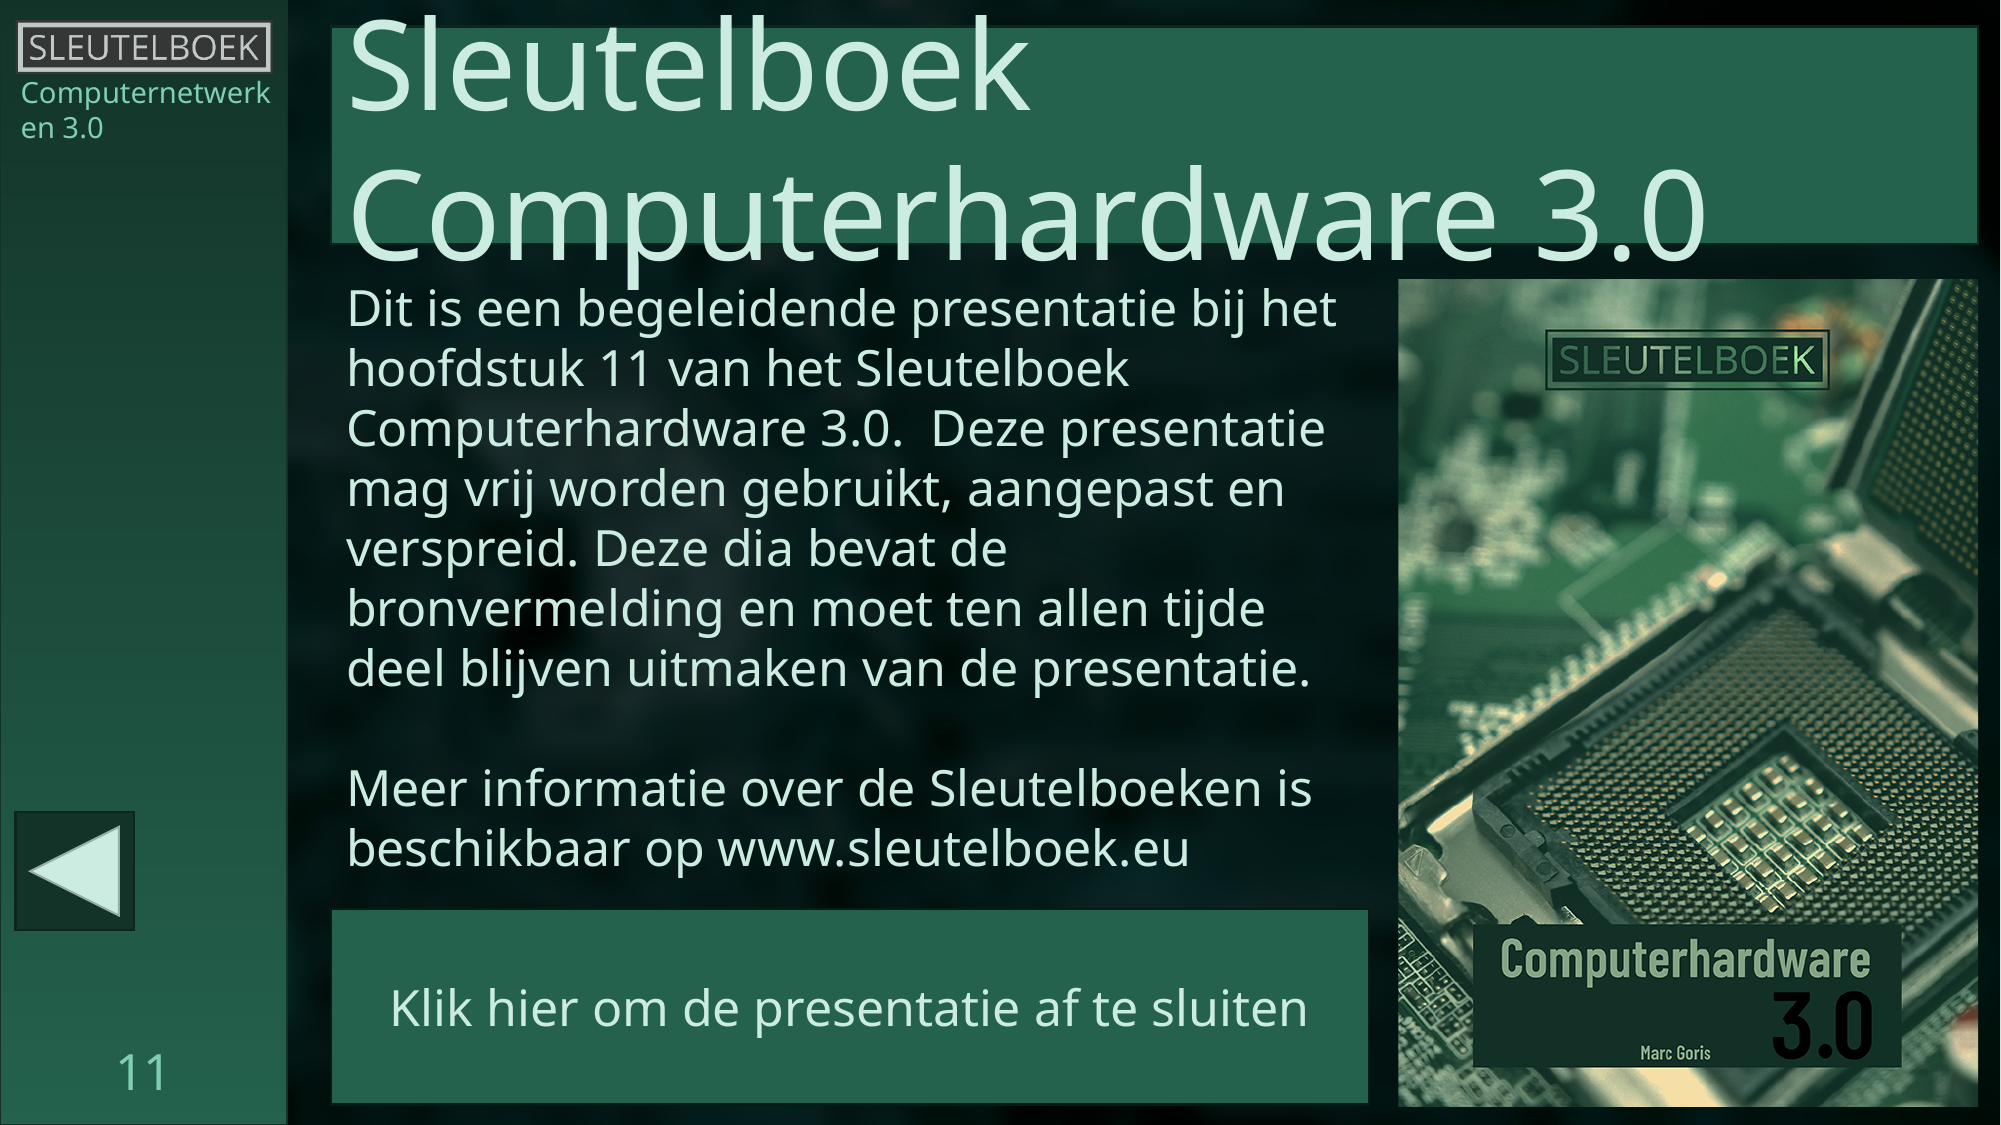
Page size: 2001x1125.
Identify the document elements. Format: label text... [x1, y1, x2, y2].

text_box Klik hier om de presentatie af te sluiten [330, 908, 1370, 1106]
text_box Sleutelboek Computerhardware 3.0 [330, 25, 1979, 245]
text_box Dit is een begeleidende presentatie bij het hoofdstuk 11 van het Sleutelboek Computerhardware 3.0. Deze presentatie mag vrij worden gebruikt, aangepast en verspreid. Deze dia bevat de bronvermelding en moet ten allen tijde deel blijven uitmaken van de presentatie. Meer informatie over de Sleutelboeken is beschikbaar op www.sleutelboek.eu [330, 279, 1357, 874]
picture [288, 0, 2001, 1125]
slide_number 11 [16, 1044, 273, 1105]
text_box Computernetwerken 3.0 [5, 67, 288, 153]
